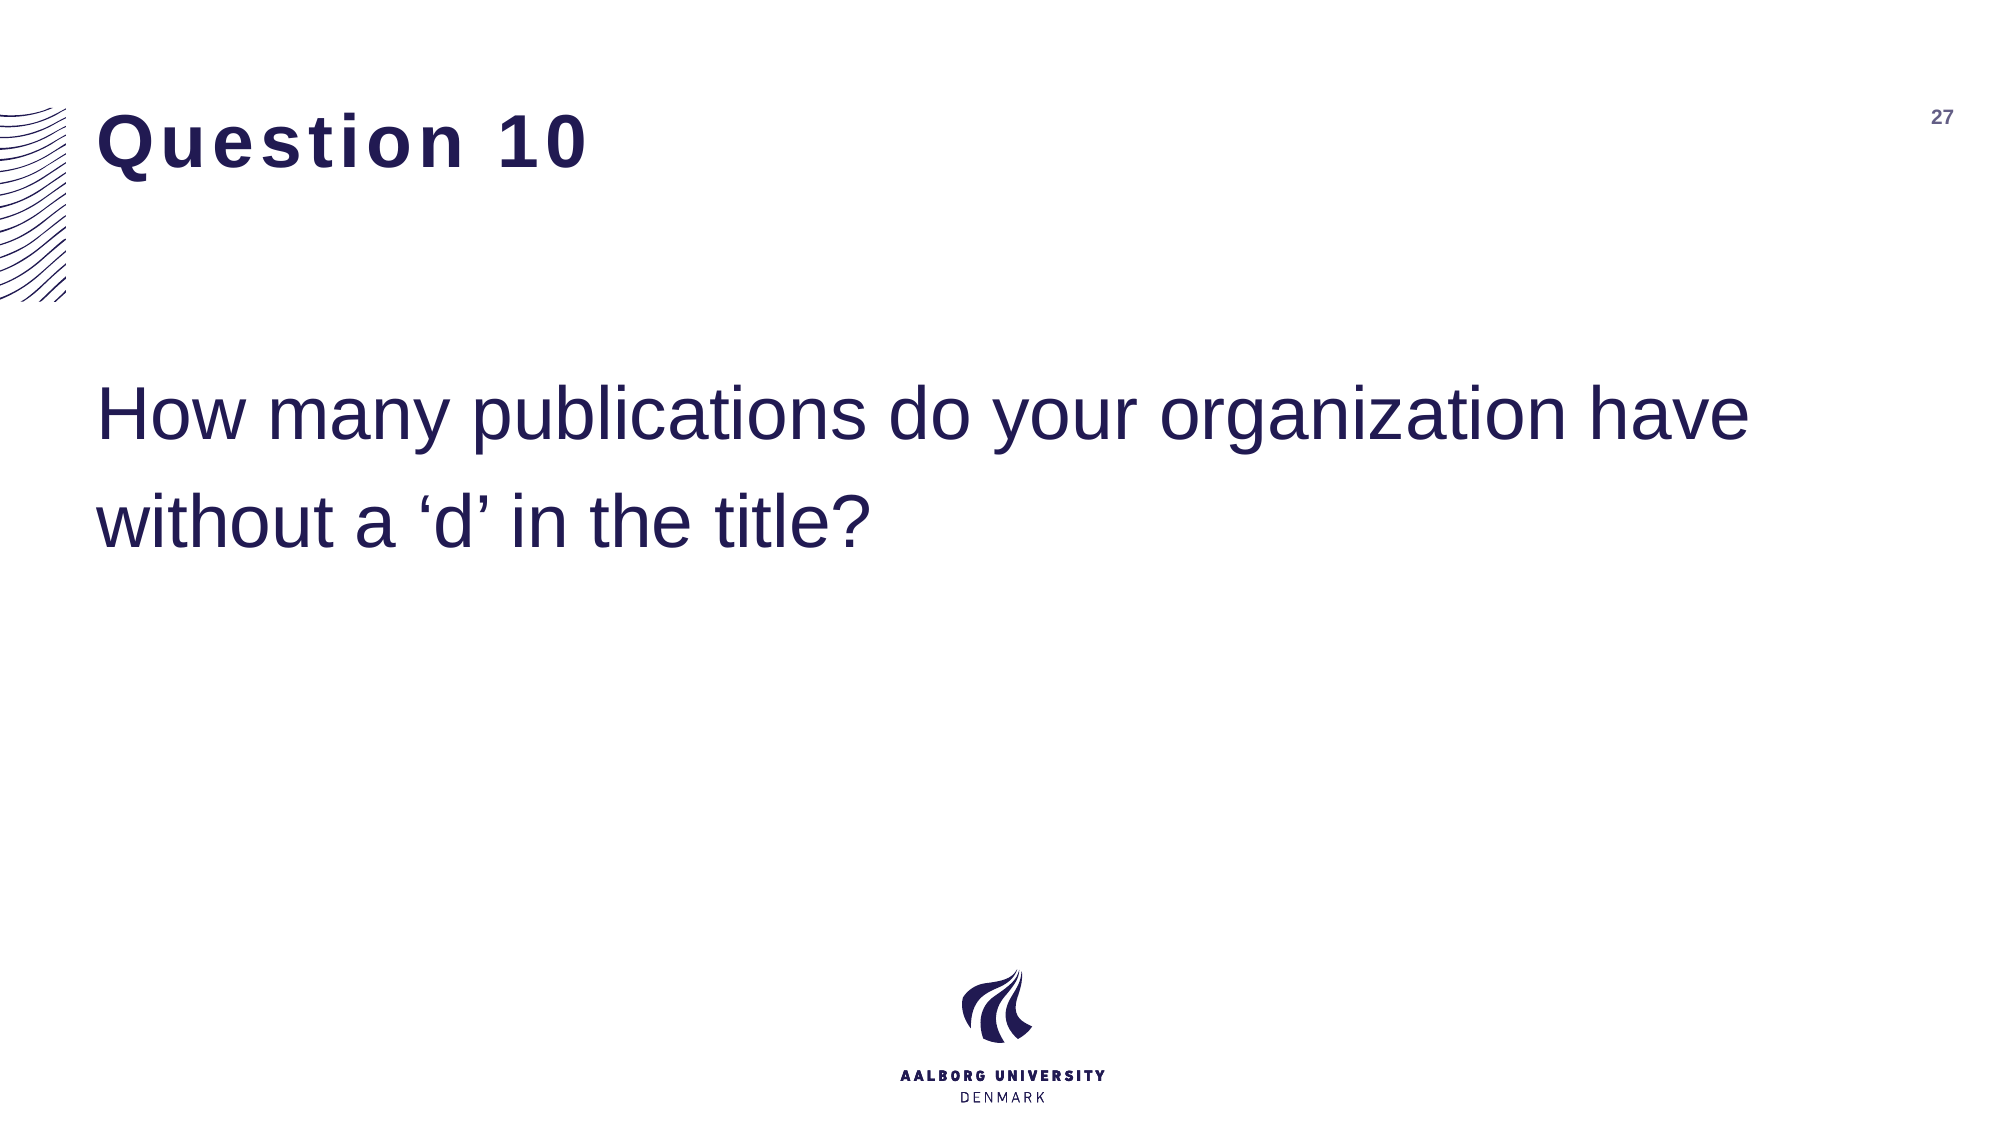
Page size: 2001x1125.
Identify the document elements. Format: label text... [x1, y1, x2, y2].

slide_number 27 [1860, 97, 1954, 135]
list How many publications do your organization have without a ‘d’ in the title? [96, 338, 1861, 947]
title Question 10 [96, 60, 935, 303]
